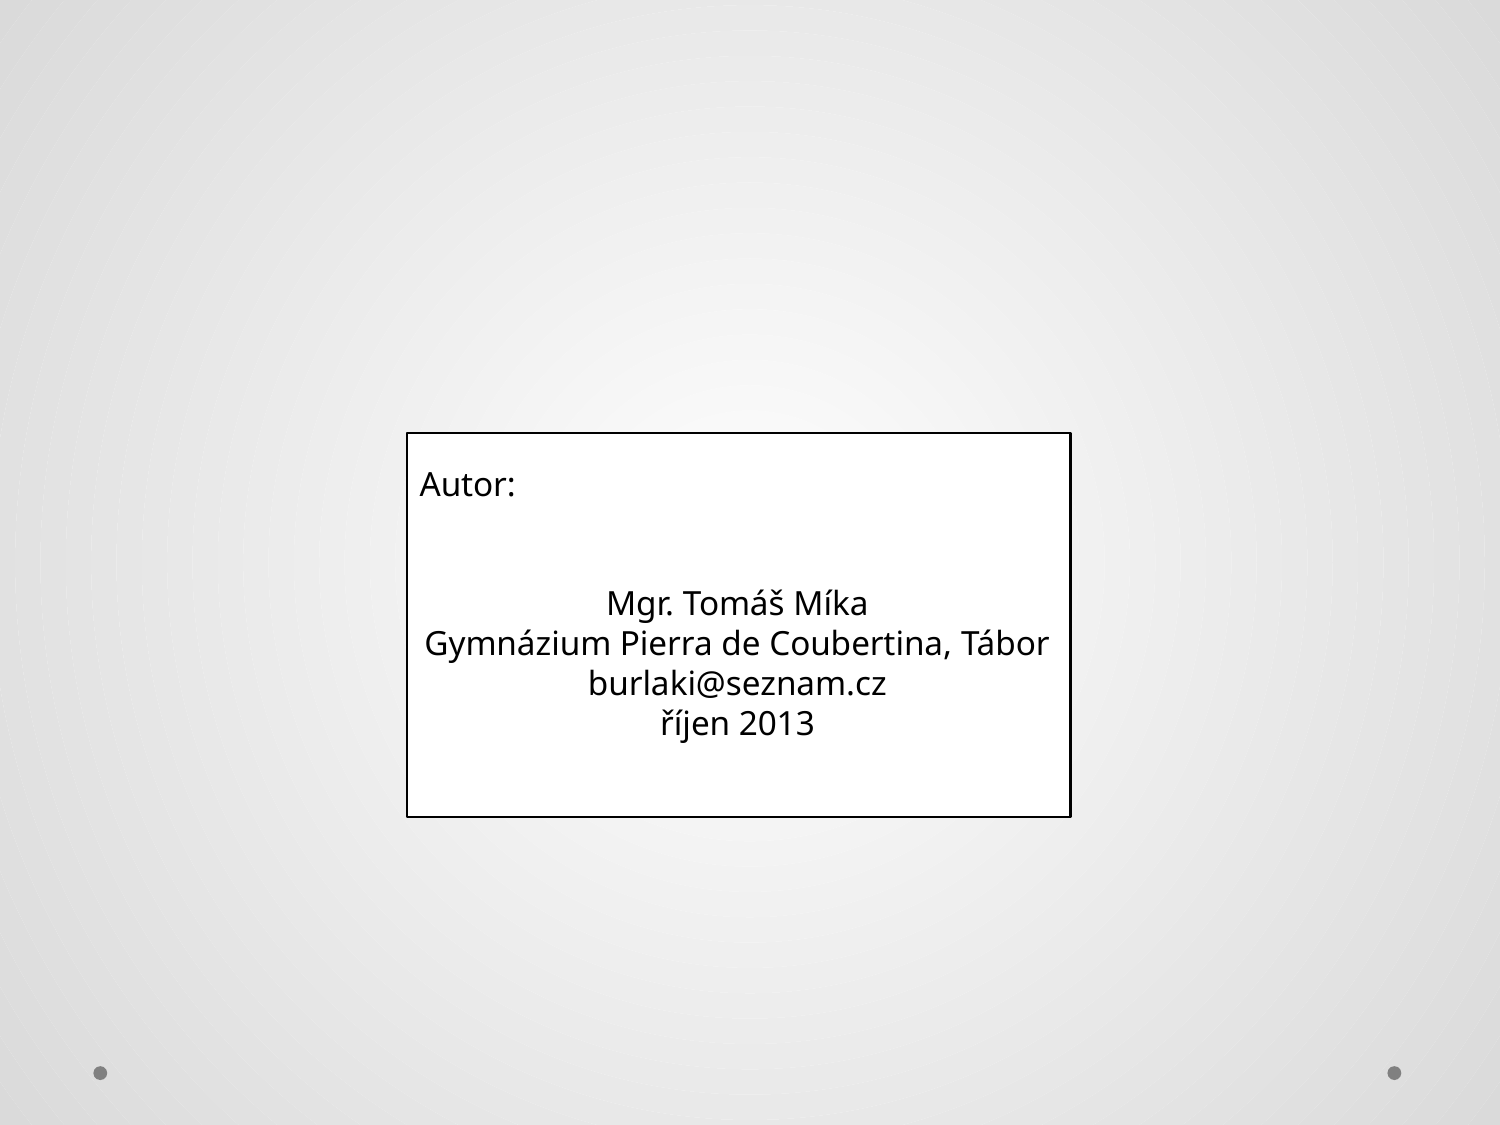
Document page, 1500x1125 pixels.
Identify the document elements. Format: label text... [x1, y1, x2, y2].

text_box [407, 432, 1071, 818]
text_box Autor: Mgr. Tomáš Míka Gymnázium Pierra de Coubertina, Tábor burlaki@seznam.cz říjen 2013 [406, 455, 1070, 749]
